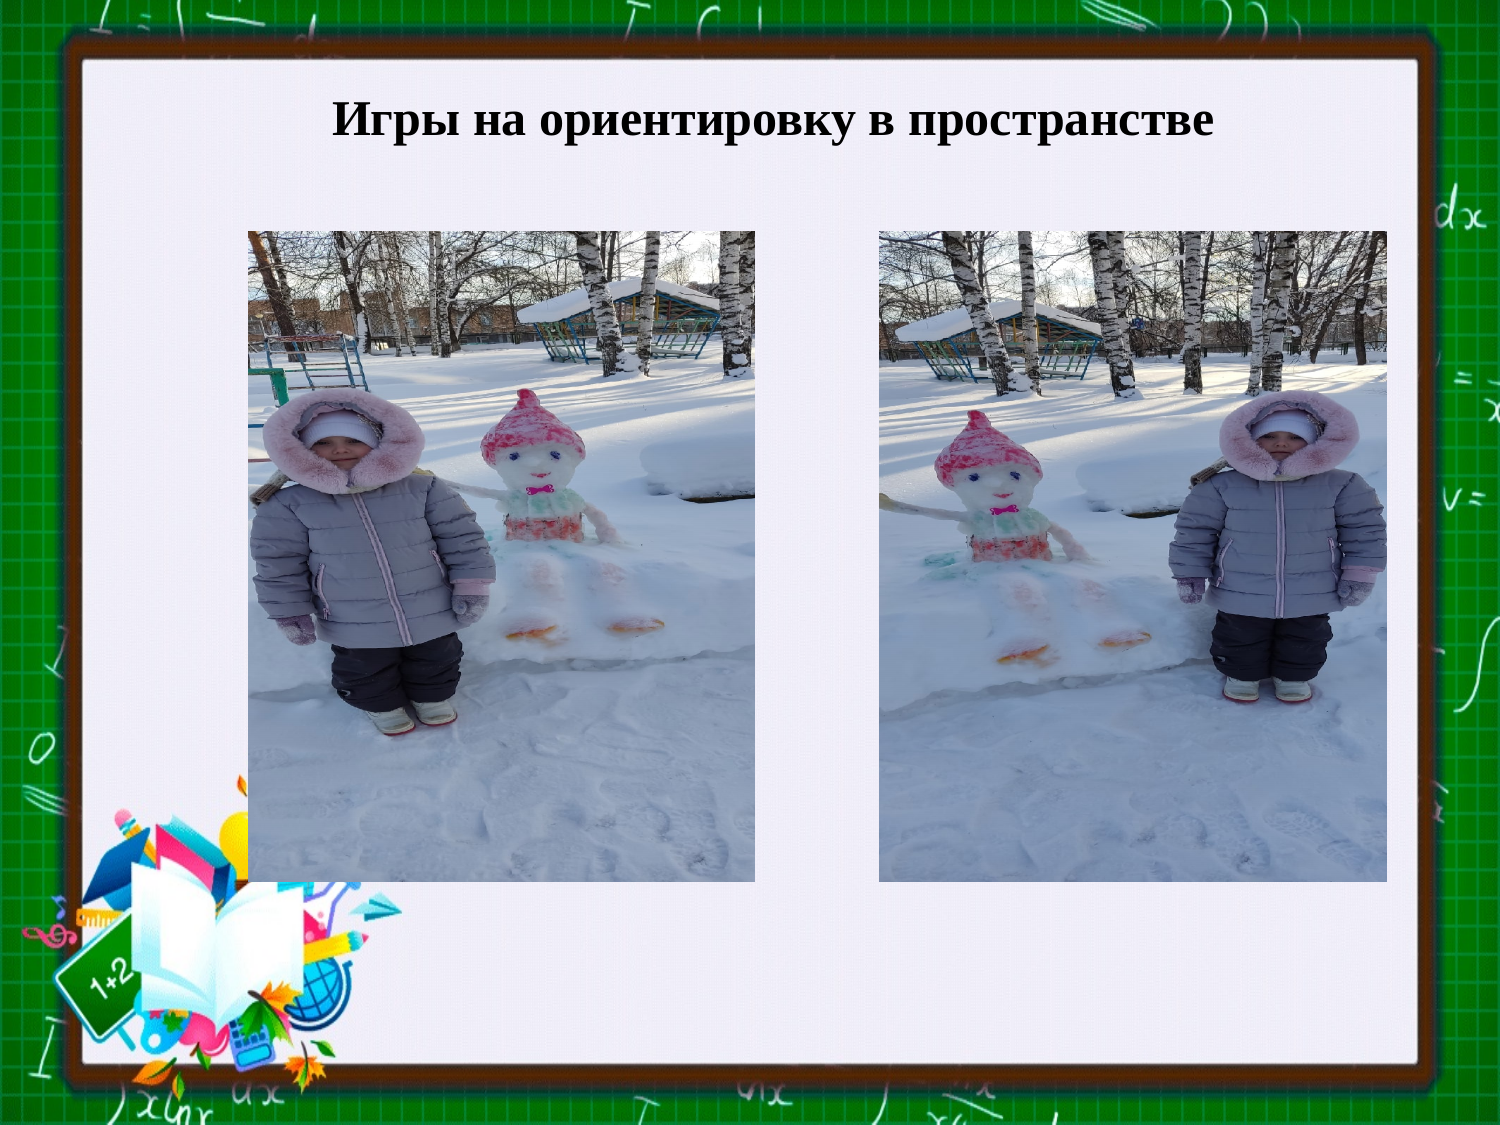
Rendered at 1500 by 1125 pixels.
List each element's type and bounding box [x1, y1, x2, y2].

list [0, 0, 1500, 1125]
picture [879, 231, 1387, 882]
picture [248, 231, 755, 882]
